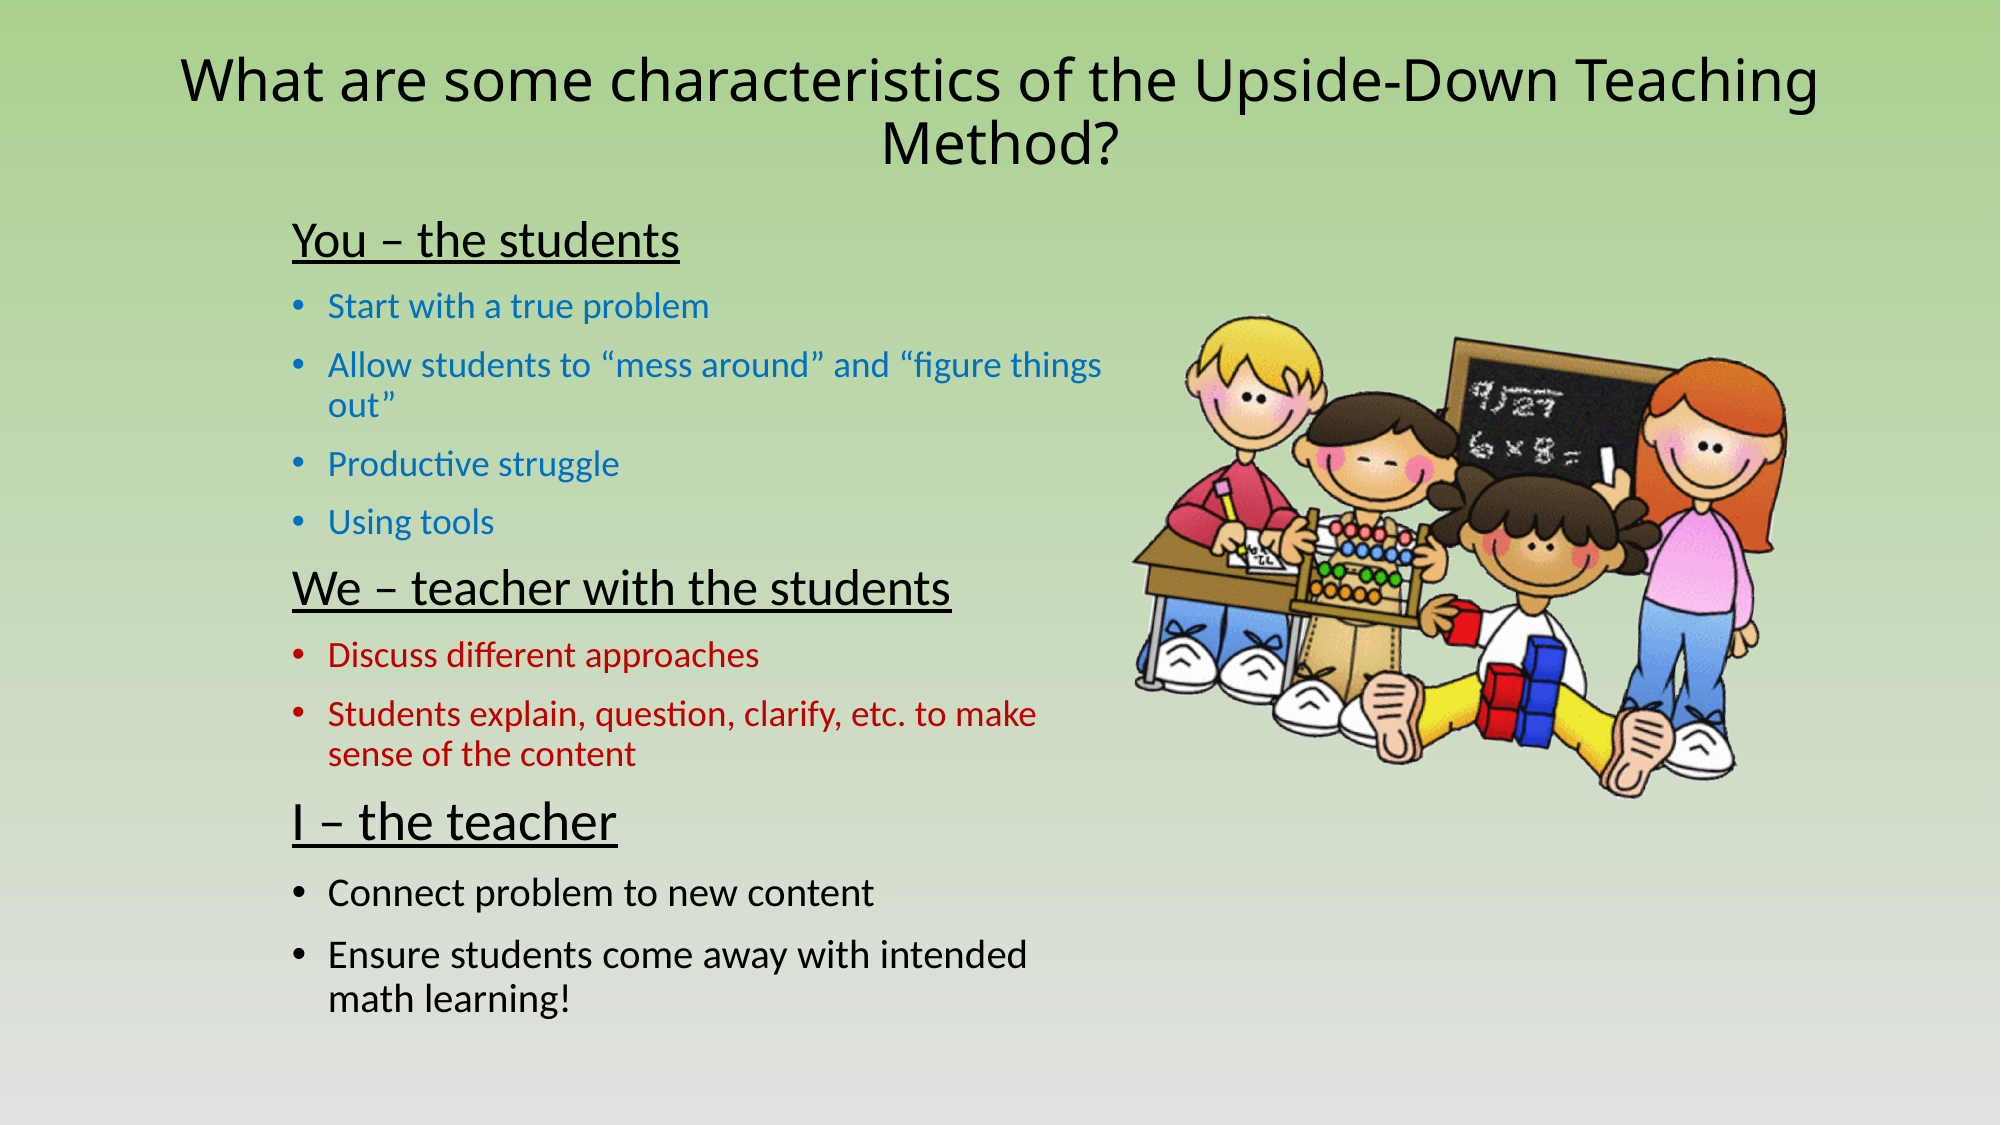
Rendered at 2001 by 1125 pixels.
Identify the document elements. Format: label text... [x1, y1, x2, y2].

title What are some characteristics of the Upside-Down Teaching Method? [137, 23, 1863, 205]
picture [1098, 265, 1807, 827]
list You – the students Start with a true problem Allow students to “mess around” and “figure things out” Productive struggle Using tools We – teacher with the students Discuss different approaches Students explain, question, clarify, etc. to make sense of the content I – the teacher Connect problem to new content Ensure students come away with intended math learning! [276, 204, 1127, 1038]
